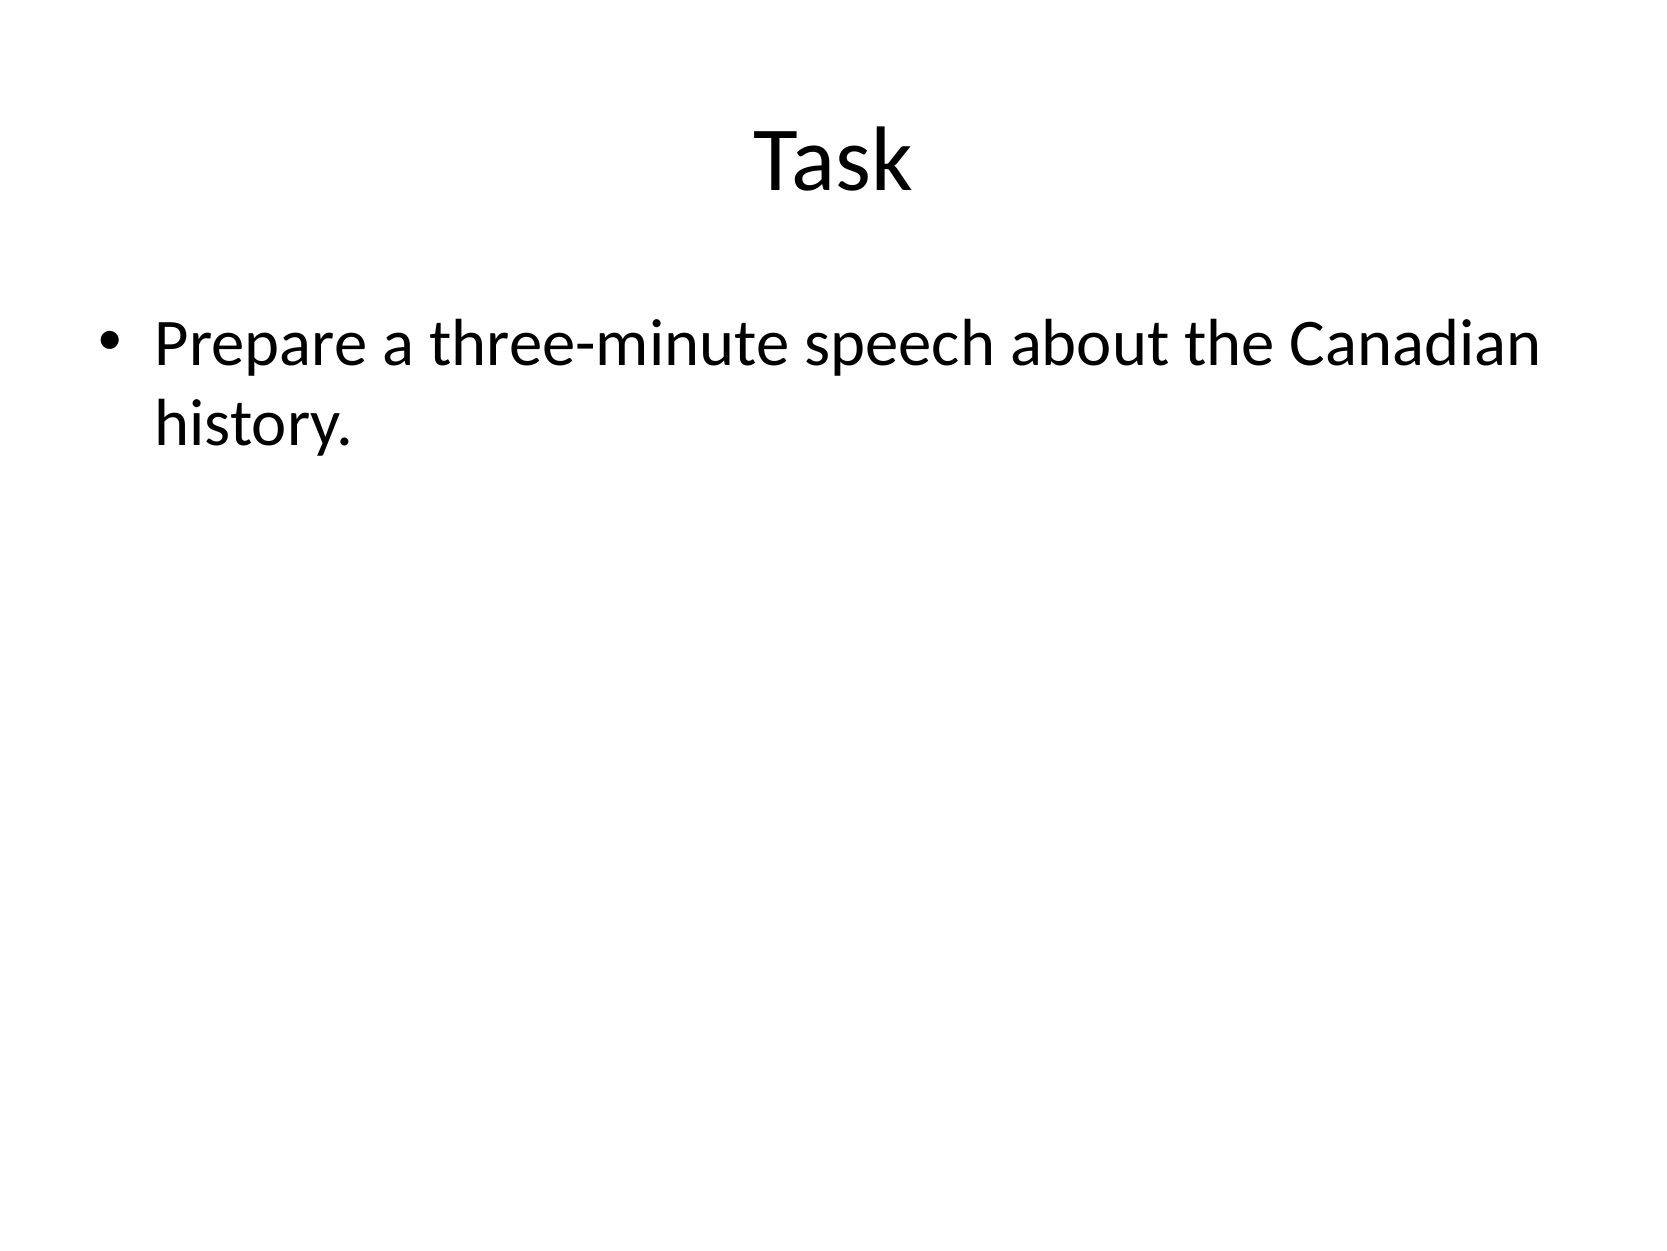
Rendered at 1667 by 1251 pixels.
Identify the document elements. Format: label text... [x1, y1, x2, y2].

title Task [83, 49, 1584, 259]
list Prepare a three-minute speech about the Canadian history. [83, 291, 1584, 1117]
